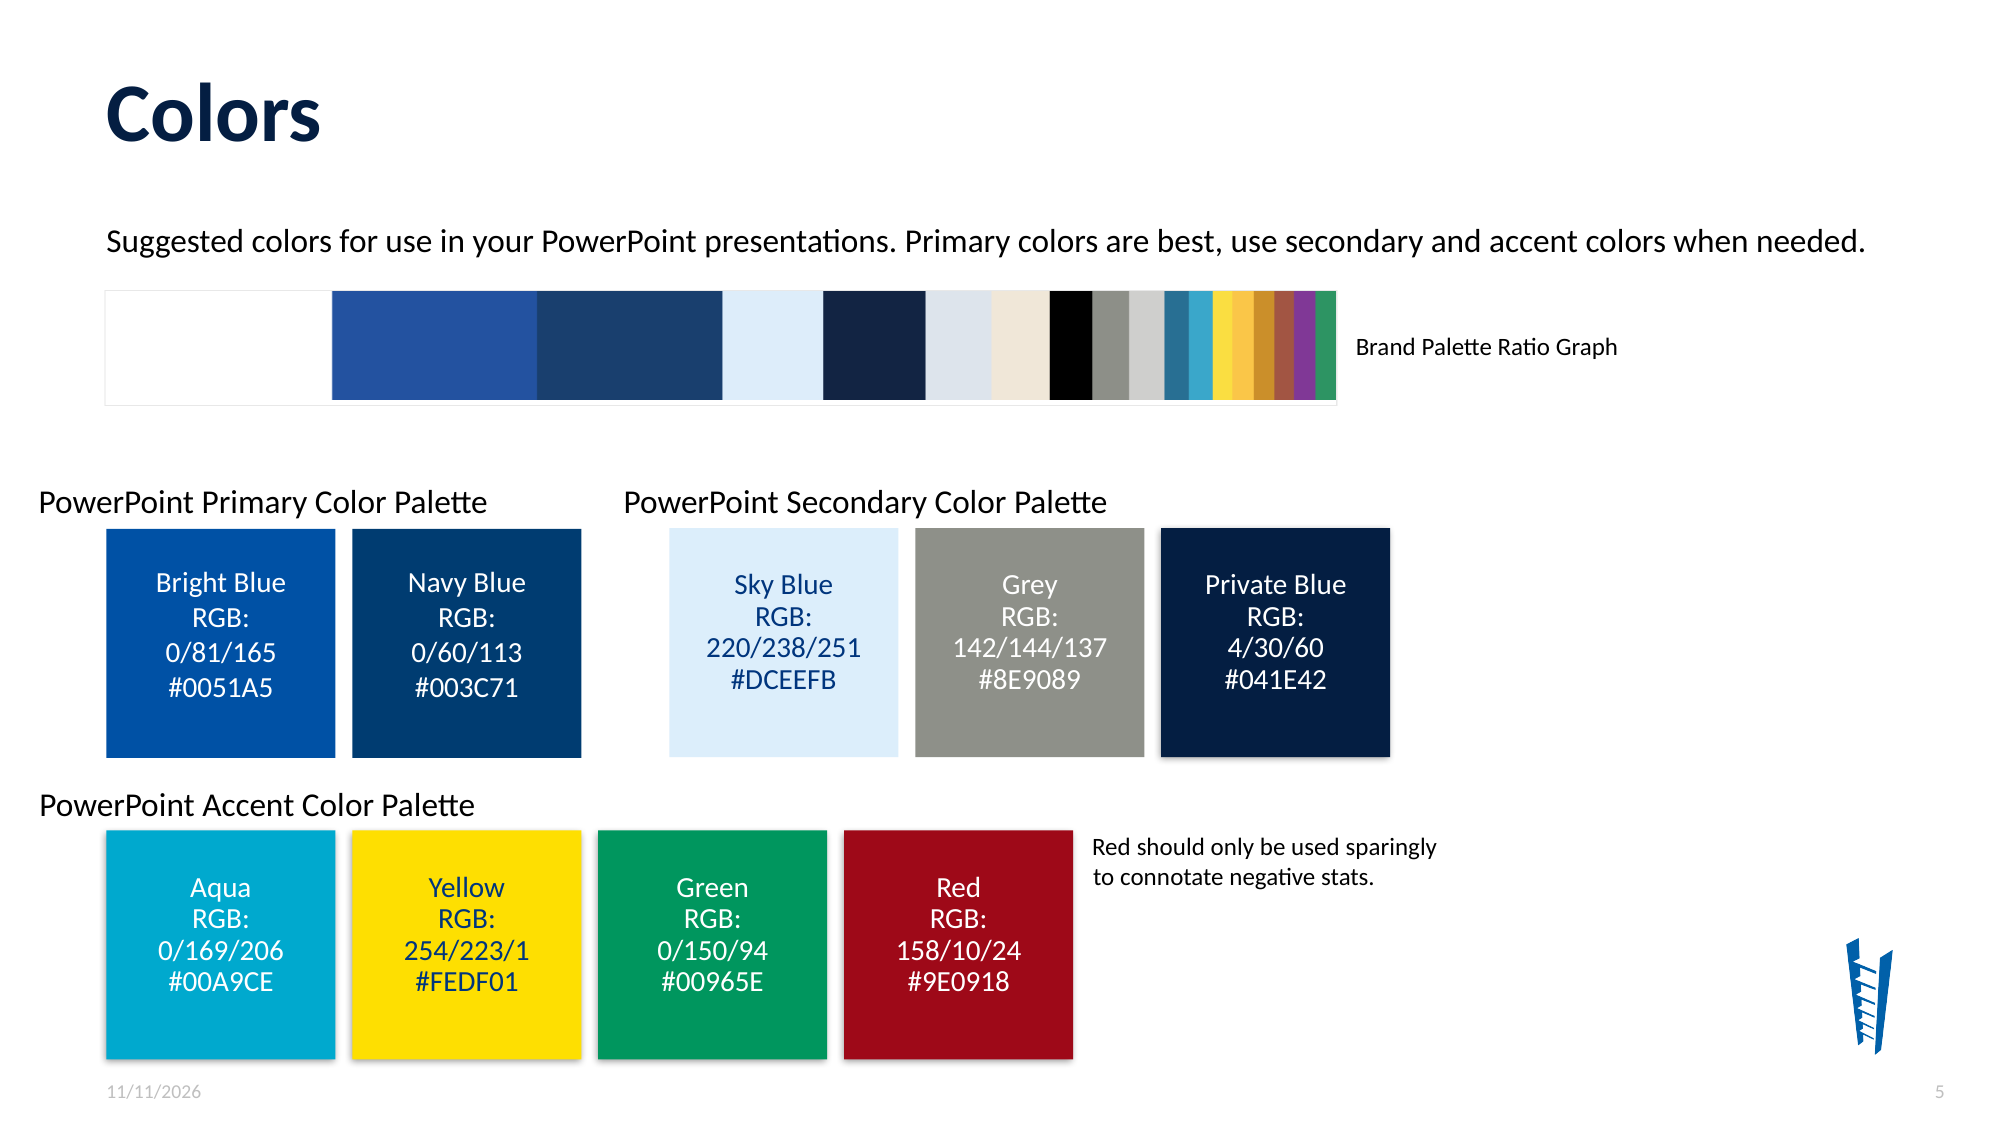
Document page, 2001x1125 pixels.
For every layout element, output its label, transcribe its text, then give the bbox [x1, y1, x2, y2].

text_box Navy Blue RGB: 0/60/113 #003C71 [352, 528, 582, 758]
text_box Red should only be used sparingly to connotate negative stats. [1092, 830, 1448, 891]
title Colors [106, 44, 1392, 171]
text_box Yellow RGB: 254/223/1 #FEDF01 [352, 830, 582, 1060]
text_box Brand Palette Ratio Graph [1362, 330, 1711, 361]
text_box Green RGB: 0/150/94 #00965E [597, 830, 828, 1060]
text_box Sky Blue RGB: 220/238/251 #DCEEFB [669, 528, 899, 758]
picture [1846, 938, 1893, 1055]
text_box Bright Blue RGB: 0/81/165 #0051A5 [106, 528, 336, 758]
text_box PowerPoint Accent Color Palette [39, 783, 575, 824]
text_box PowerPoint Primary Color Palette [38, 479, 588, 520]
picture [80, 275, 1356, 420]
text_box Suggested colors for use in your PowerPoint presentations. Primary colors are best, use secondary and accent colors when needed. [106, 219, 1892, 260]
text_box PowerPoint Secondary Color Palette [623, 479, 1207, 520]
text_box Private Blue RGB: 4/30/60 #041E42 [1160, 527, 1391, 758]
text_box Red RGB: 158/10/24 #9E0918 [843, 830, 1074, 1060]
text_box Grey RGB: 142/144/137 #8E9089 [915, 528, 1145, 758]
text_box Aqua RGB: 0/169/206 #00A9CE [106, 830, 336, 1060]
